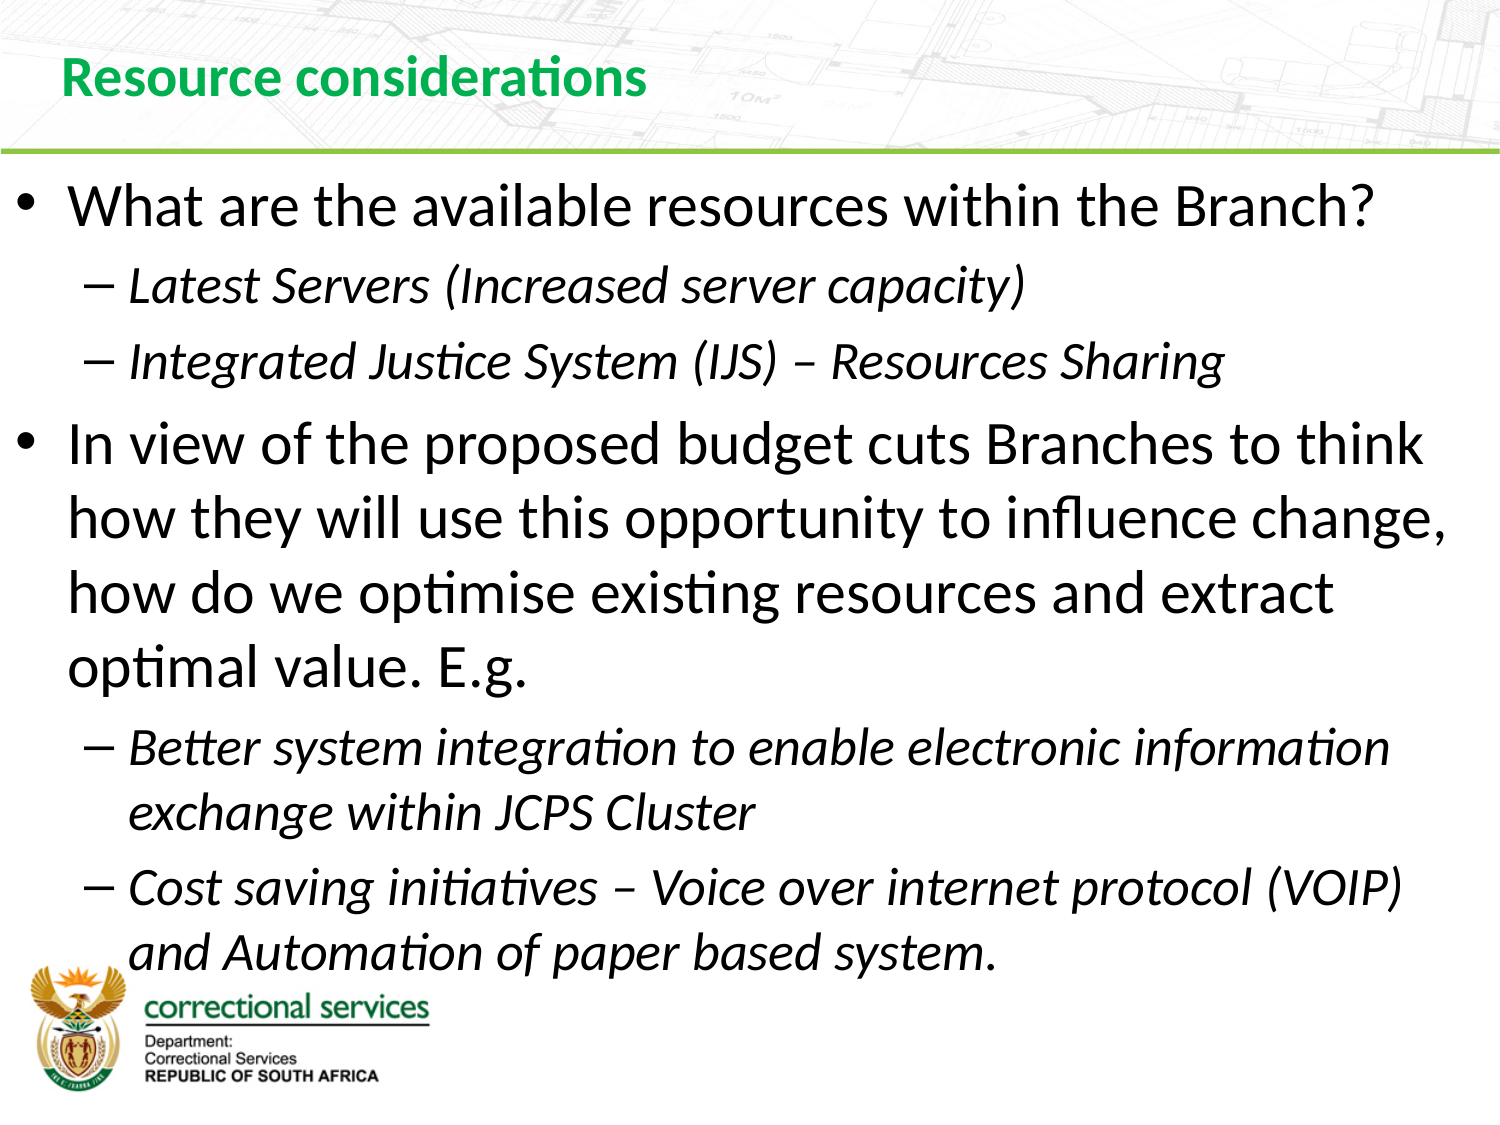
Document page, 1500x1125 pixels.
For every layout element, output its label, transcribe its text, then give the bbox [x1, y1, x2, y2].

list What are the available resources within the Branch? Latest Servers (Increased server capacity) Integrated Justice System (IJS) – Resources Sharing In view of the proposed budget cuts Branches to think how they will use this opportunity to influence change, how do we optimise existing resources and extract optimal value. E.g. Better system integration to enable electronic information exchange within JCPS Cluster Cost saving initiatives – Voice over internet protocol (VOIP) and Automation of paper based system. [0, 156, 1500, 991]
picture [0, 991, 481, 1125]
picture [0, 0, 1500, 154]
text_box Resource considerations [47, 30, 1465, 116]
